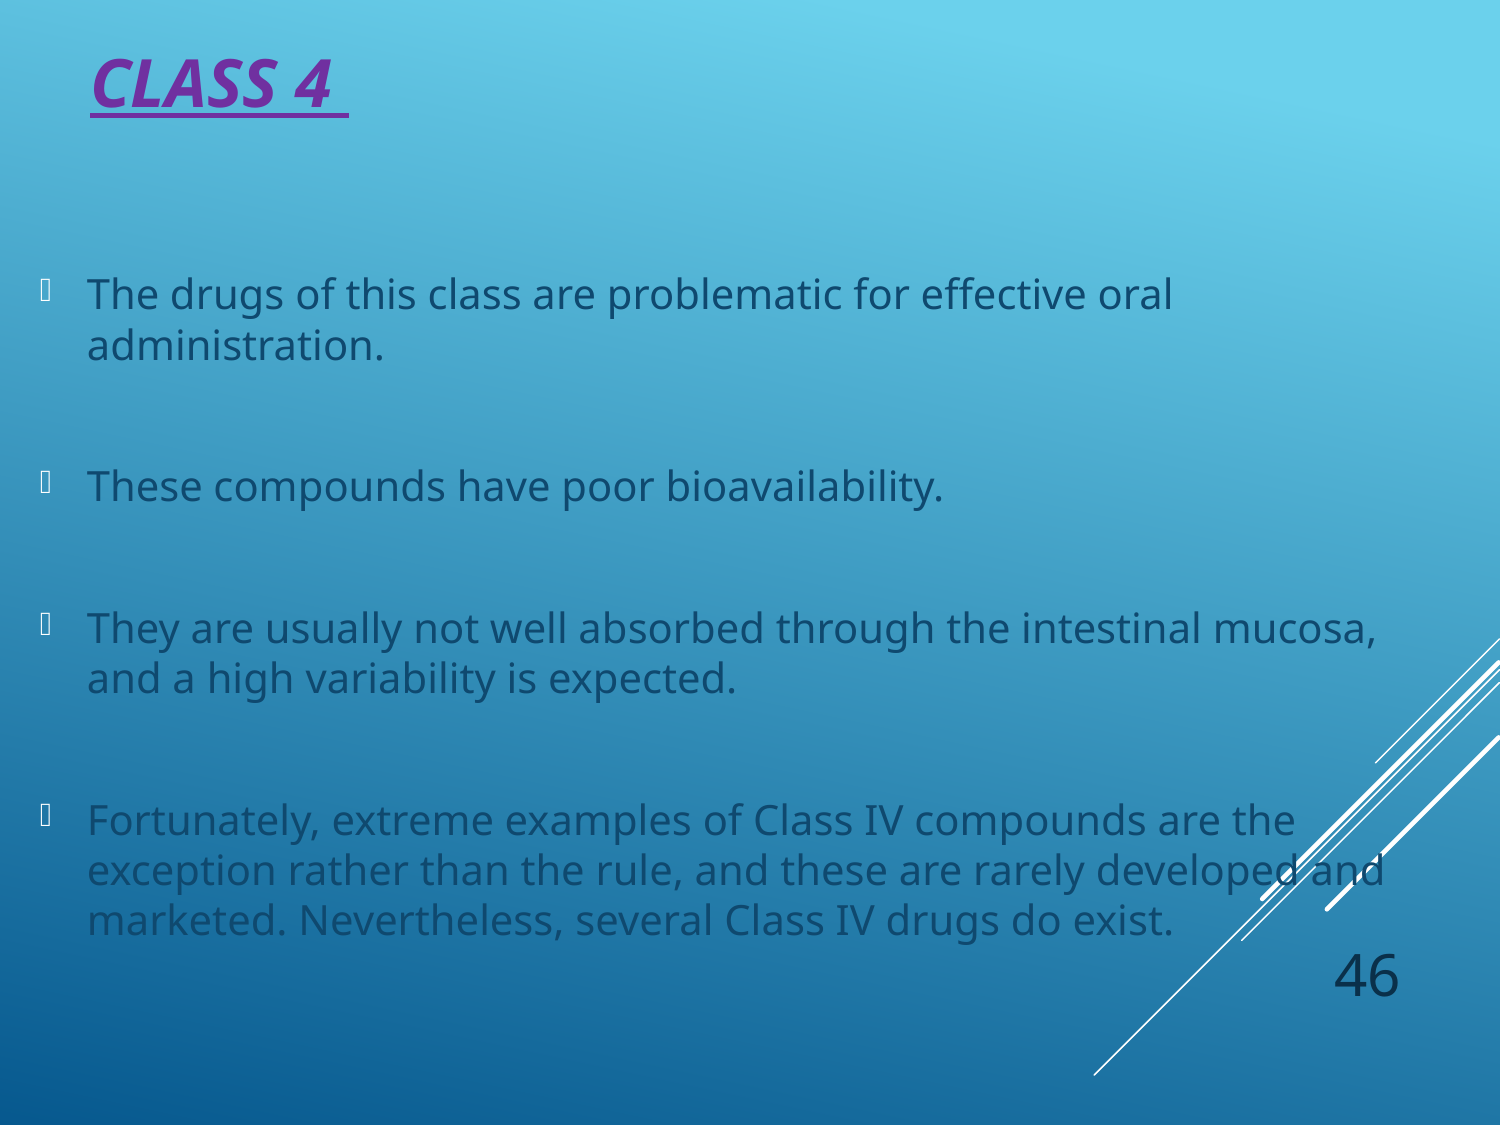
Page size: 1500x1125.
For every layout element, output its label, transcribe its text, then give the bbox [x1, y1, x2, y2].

title Class 4 [75, 24, 1425, 137]
slide_number 46 [1275, 915, 1416, 1025]
list The drugs of this class are problematic for effective oral administration. These compounds have poor bioavailability. They are usually not well absorbed through the intestinal mucosa, and a high variability is expected. Fortunately, extreme examples of Class IV compounds are the exception rather than the rule, and these are rarely developed and marketed. Nevertheless, several Class IV drugs do exist. [24, 137, 1475, 1075]
